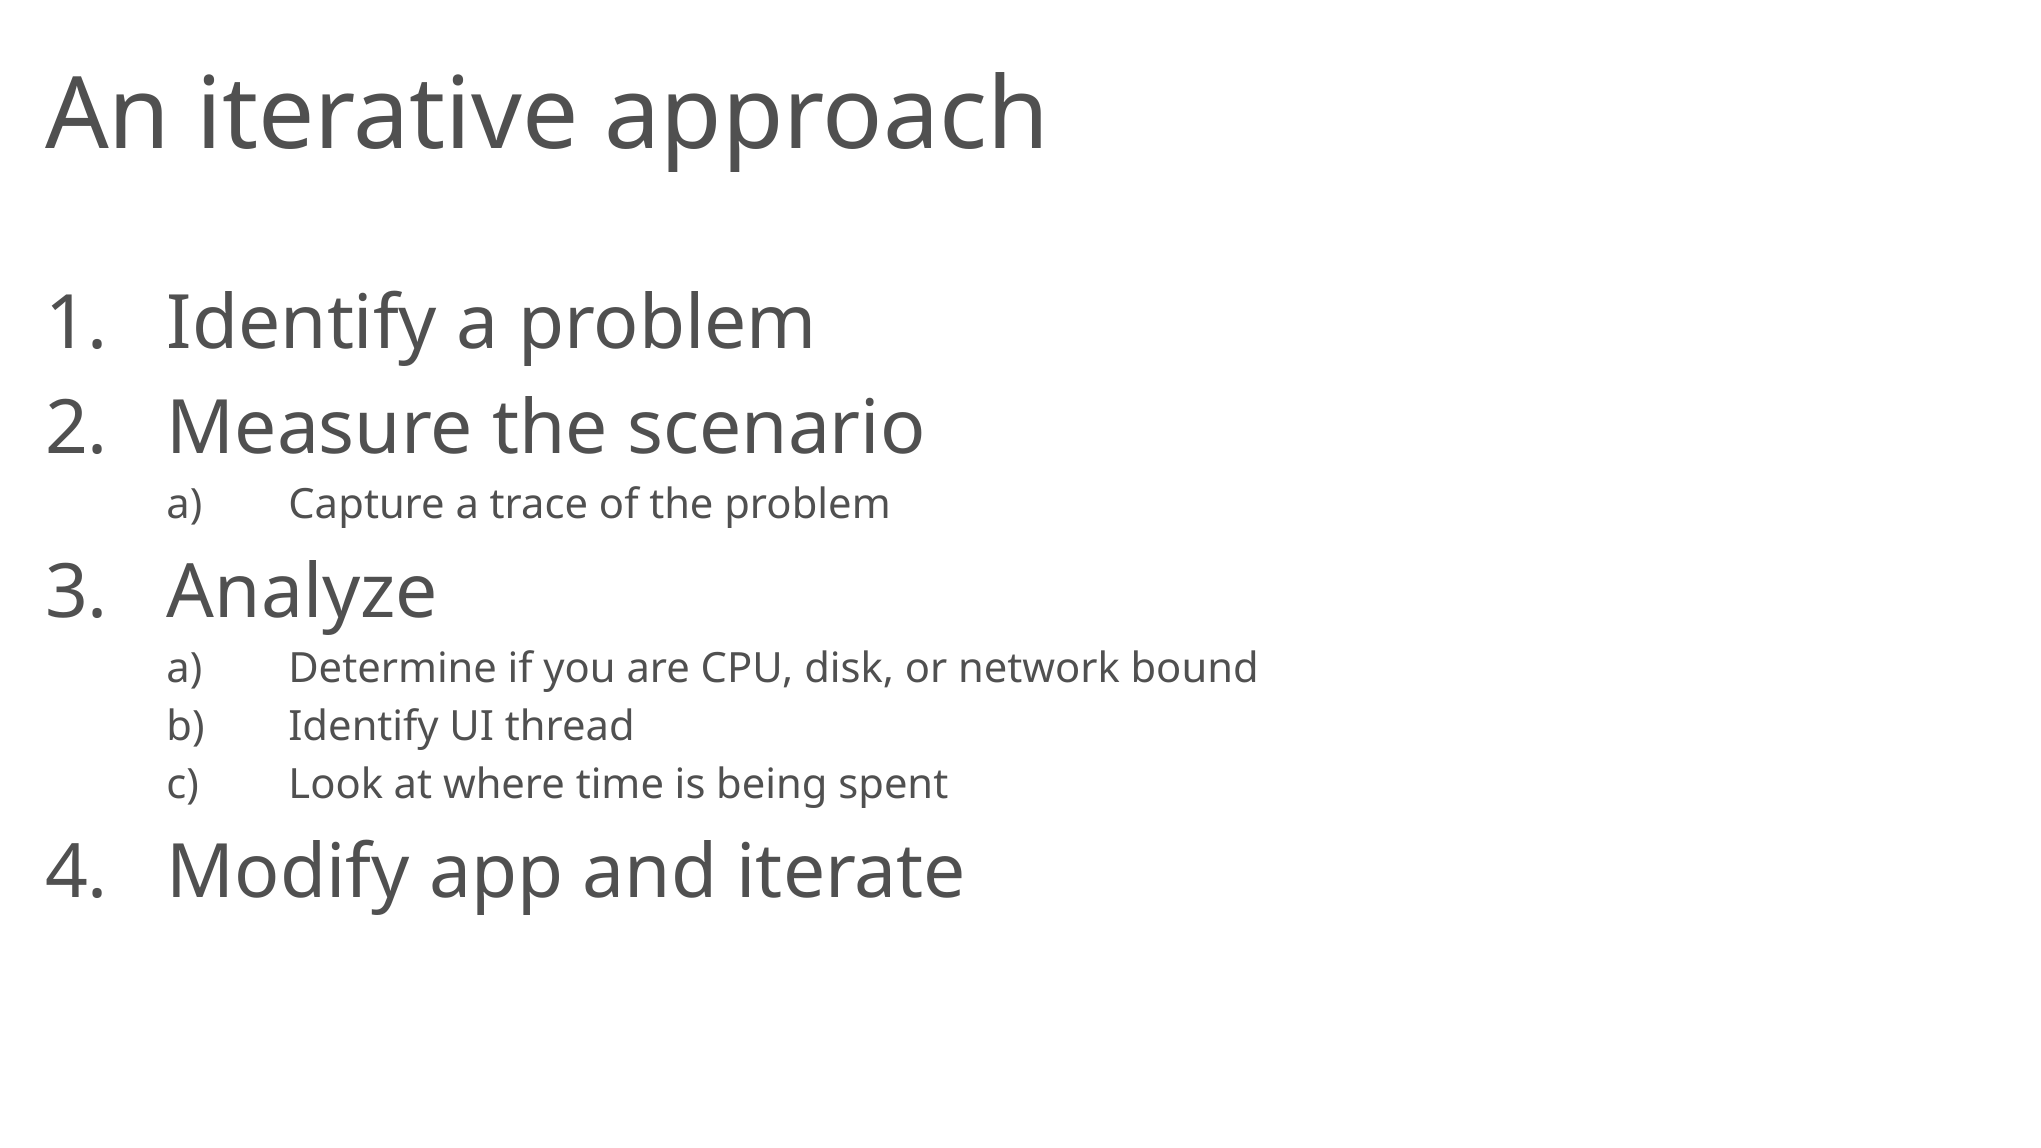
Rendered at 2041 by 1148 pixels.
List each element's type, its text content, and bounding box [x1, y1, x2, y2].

list Identify a problem Measure the scenario Capture a trace of the problem Analyze Determine if you are CPU, disk, or network bound Identify UI thread Look at where time is being spent Modify app and iterate [45, 273, 1996, 1099]
title An iterative approach [45, 48, 1996, 199]
